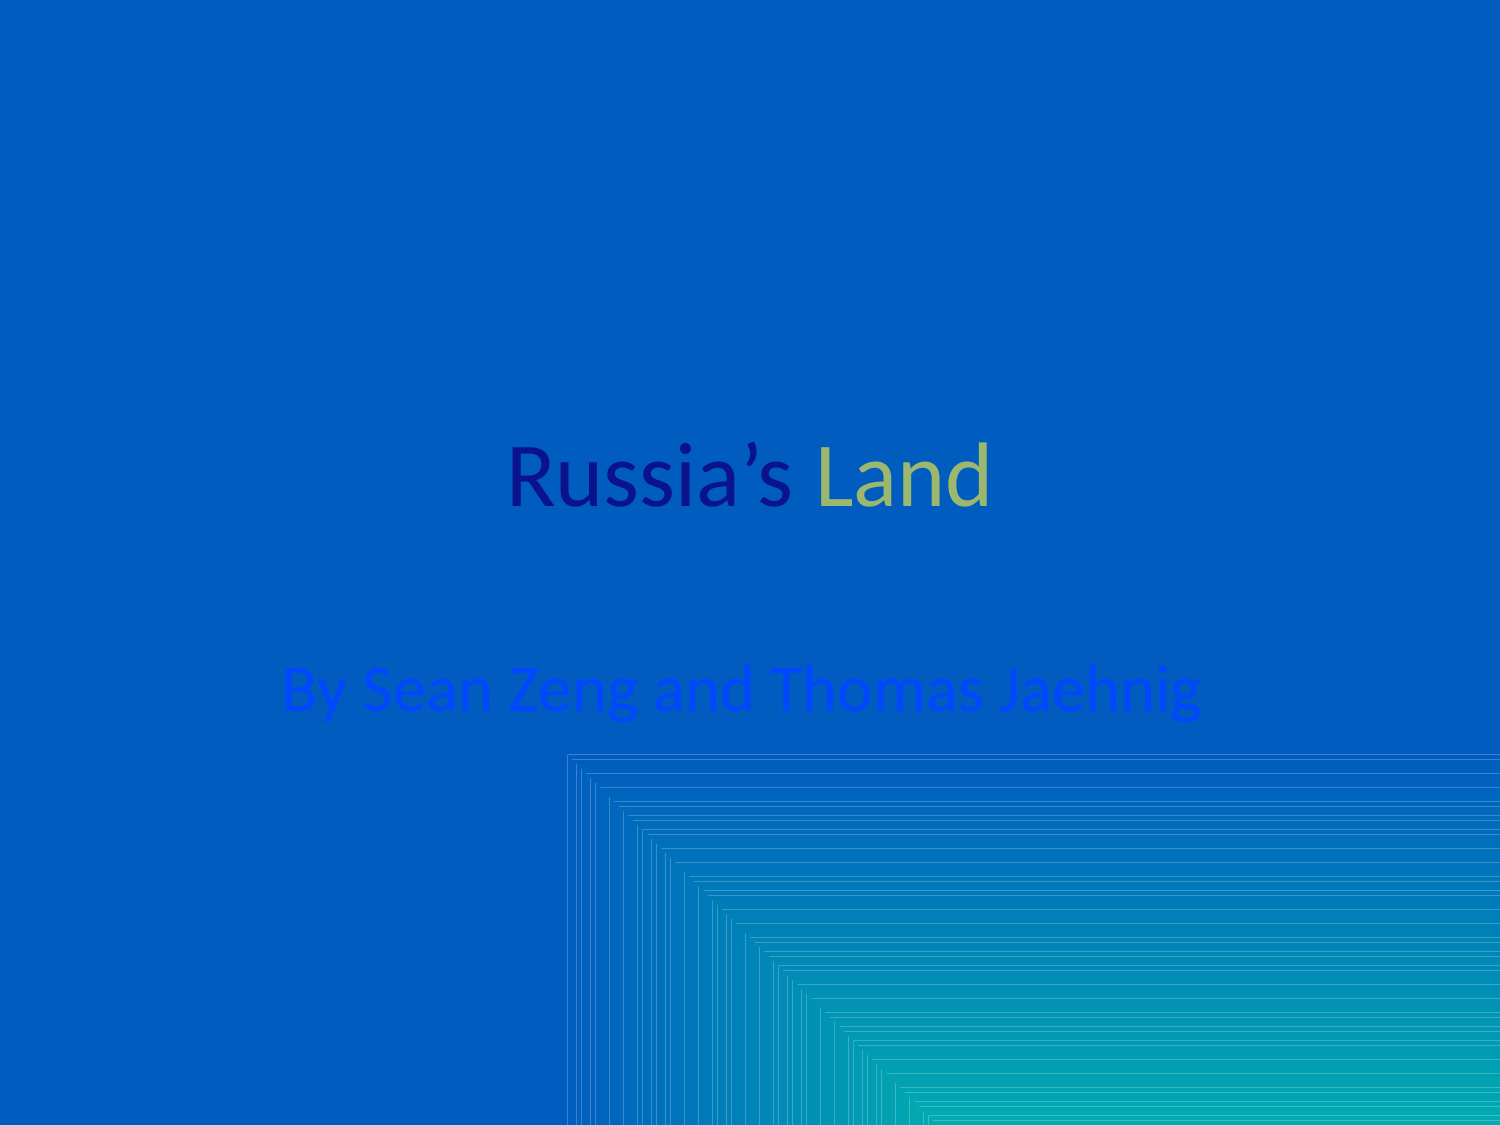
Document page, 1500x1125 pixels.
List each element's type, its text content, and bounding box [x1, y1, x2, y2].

subtitle By Sean Zeng and Thomas Jaehnig [225, 637, 1275, 925]
title Russia’s Land [112, 349, 1388, 591]
